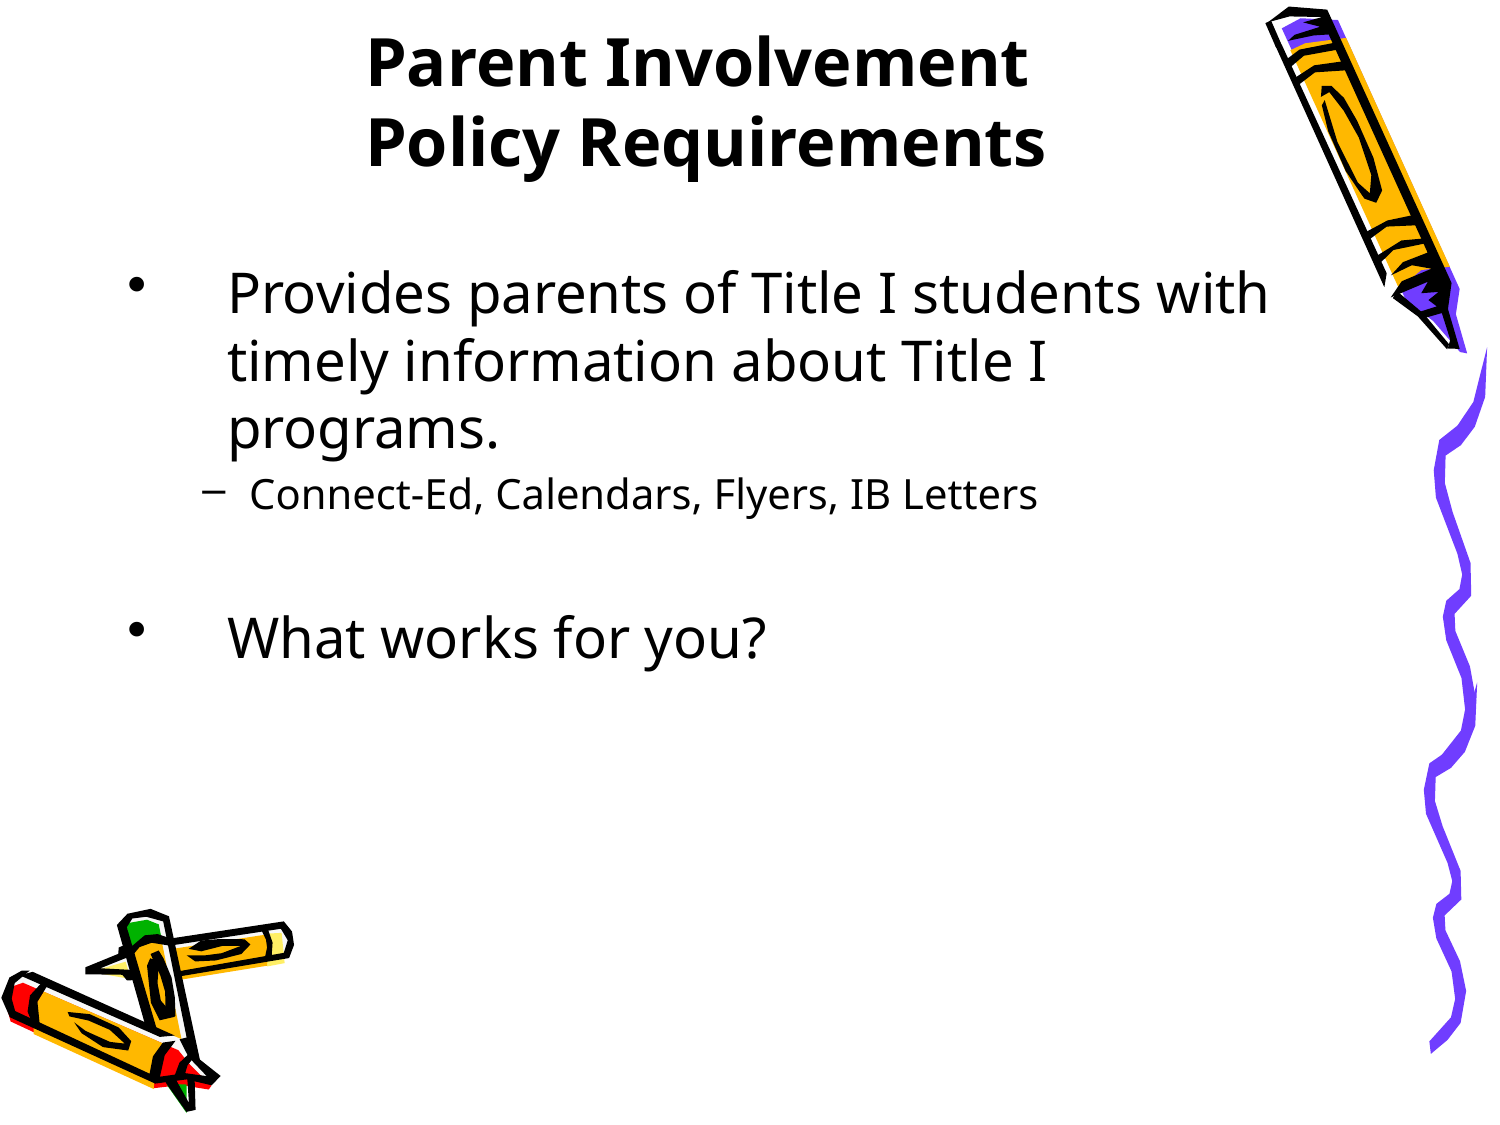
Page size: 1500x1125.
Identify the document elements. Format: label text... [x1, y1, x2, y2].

text_box Parent Involvement Policy Requirements [200, 24, 1213, 188]
text_box Provides parents of Title I students with timely information about Title I programs. Connect-Ed, Calendars, Flyers, IB Letters What works for you? [112, 249, 1300, 900]
